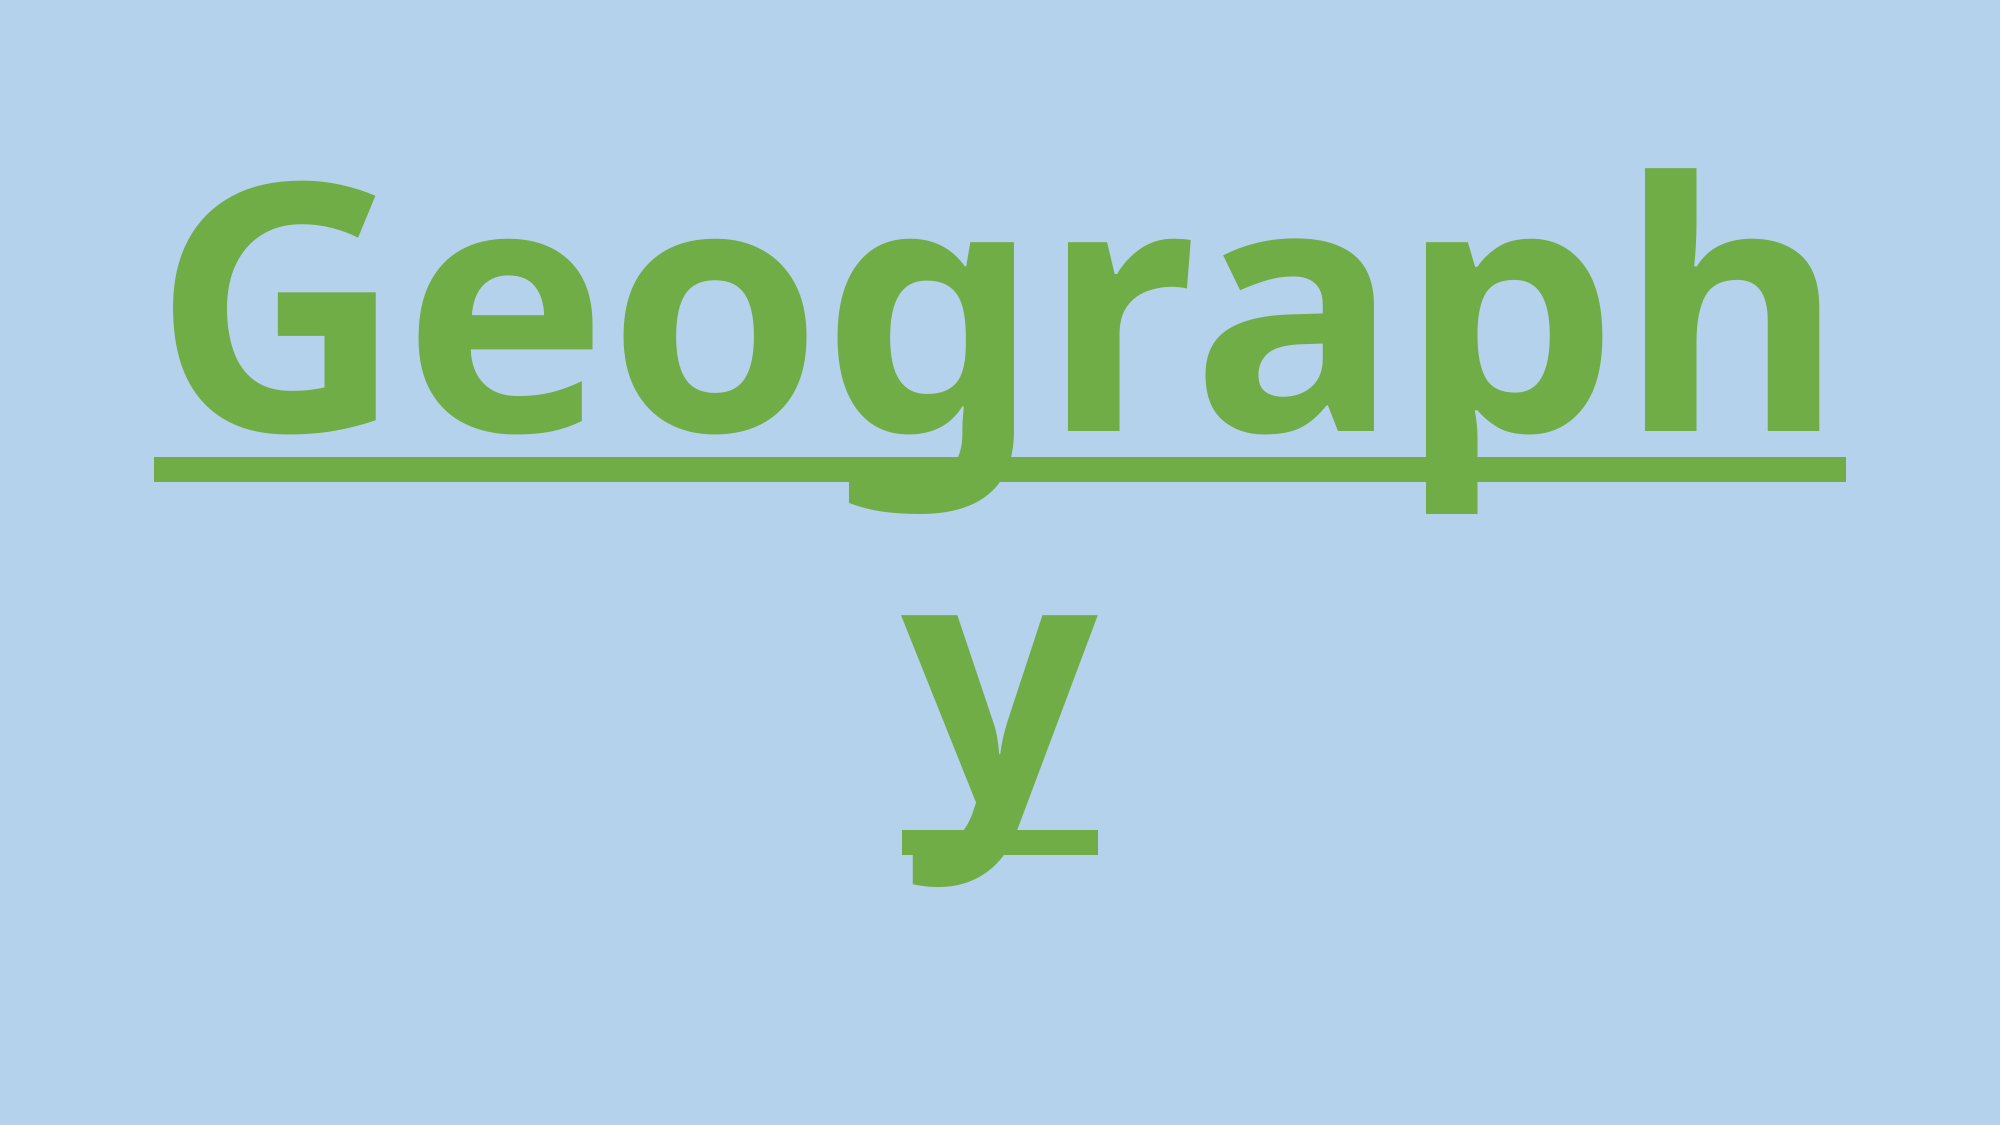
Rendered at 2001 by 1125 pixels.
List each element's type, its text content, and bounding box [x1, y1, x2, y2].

title Geography [137, 59, 1863, 952]
